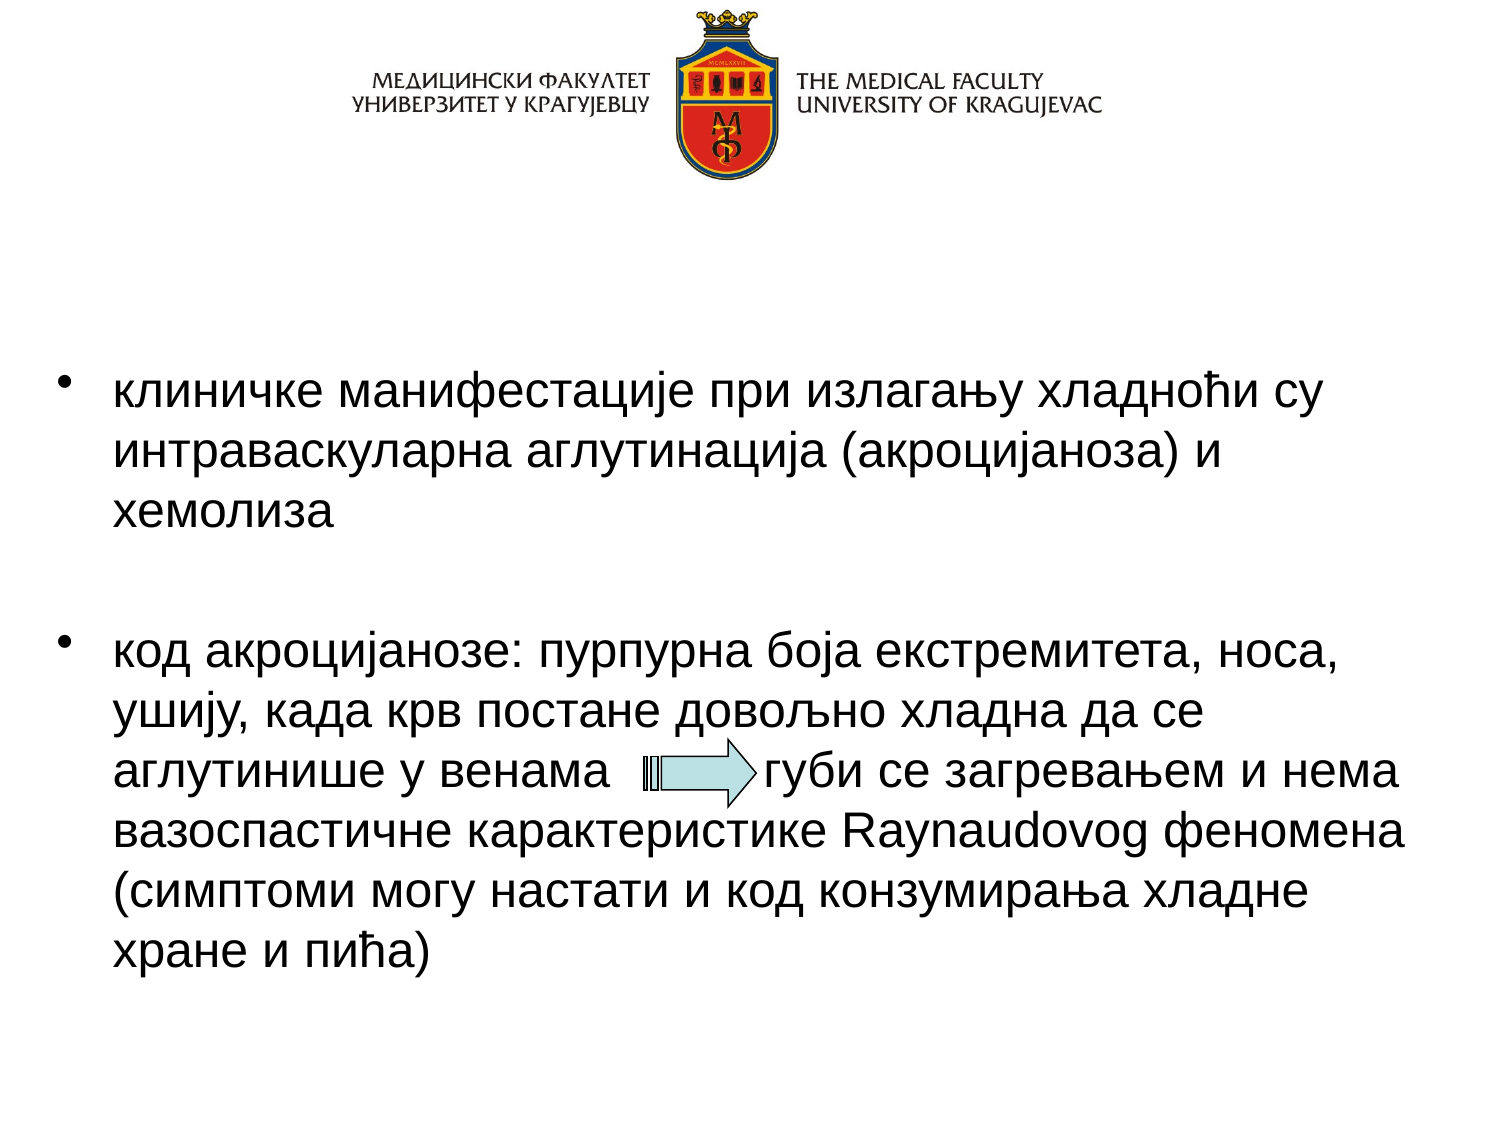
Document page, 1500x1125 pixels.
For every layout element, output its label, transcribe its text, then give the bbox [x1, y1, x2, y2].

text_box [661, 739, 757, 807]
list клиничке манифестације при излагању хладноћи су интраваскуларна аглутинација (акроцијаноза) и хемолиза код акроцијанозе: пурпурна боја екстремитета, носа, ушију, када крв постане довољно хладна да се аглутинише у венама губи се загревањем и нема вазоспастичне карактеристике Raynаudovоg феномена (симптоми могу настати и код конзумирања хладне хране и пића) [40, 349, 1454, 1125]
picture [328, 0, 1125, 191]
text_box [650, 756, 658, 790]
text_box [643, 756, 648, 790]
